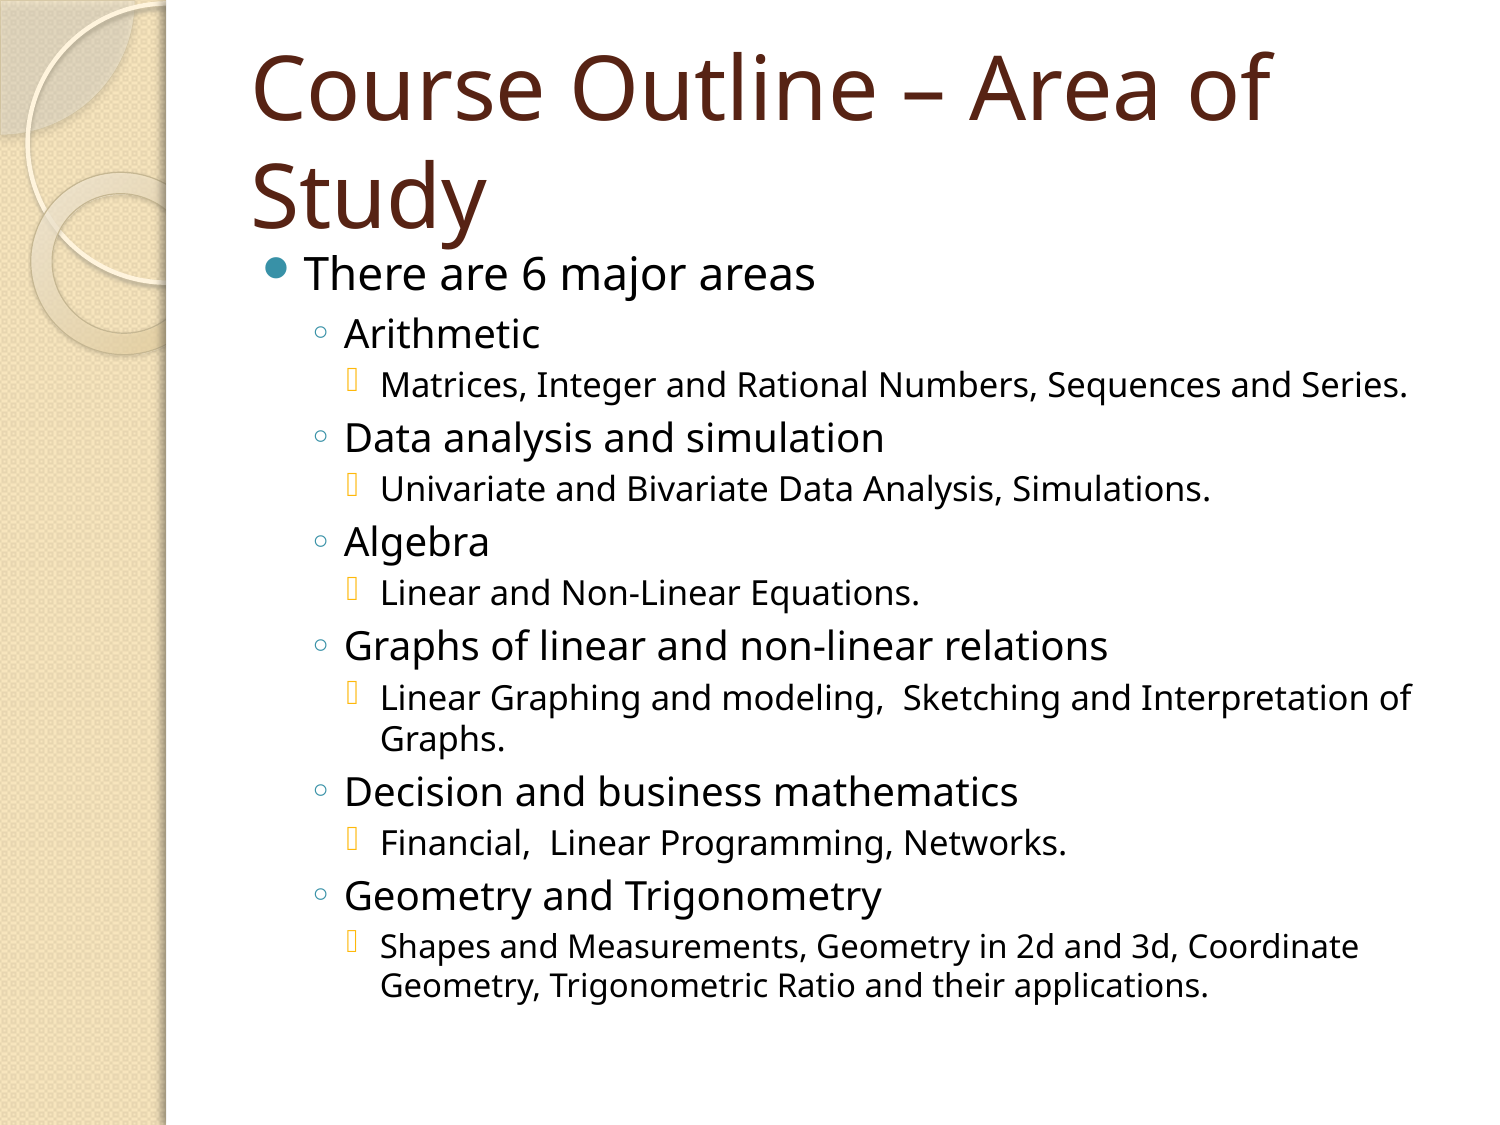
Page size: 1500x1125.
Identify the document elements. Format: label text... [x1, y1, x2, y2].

list There are 6 major areas Arithmetic Matrices, Integer and Rational Numbers, Sequences and Series. Data analysis and simulation Univariate and Bivariate Data Analysis, Simulations. Algebra Linear and Non-Linear Equations. Graphs of linear and non-linear relations Linear Graphing and modeling, Sketching and Interpretation of Graphs. Decision and business mathematics Financial, Linear Programming, Networks. Geometry and Trigonometry Shapes and Measurements, Geometry in 2d and 3d, Coordinate Geometry, Trigonometric Ratio and their applications. [235, 237, 1466, 1025]
title Course Outline – Area of Study [235, 45, 1466, 233]
